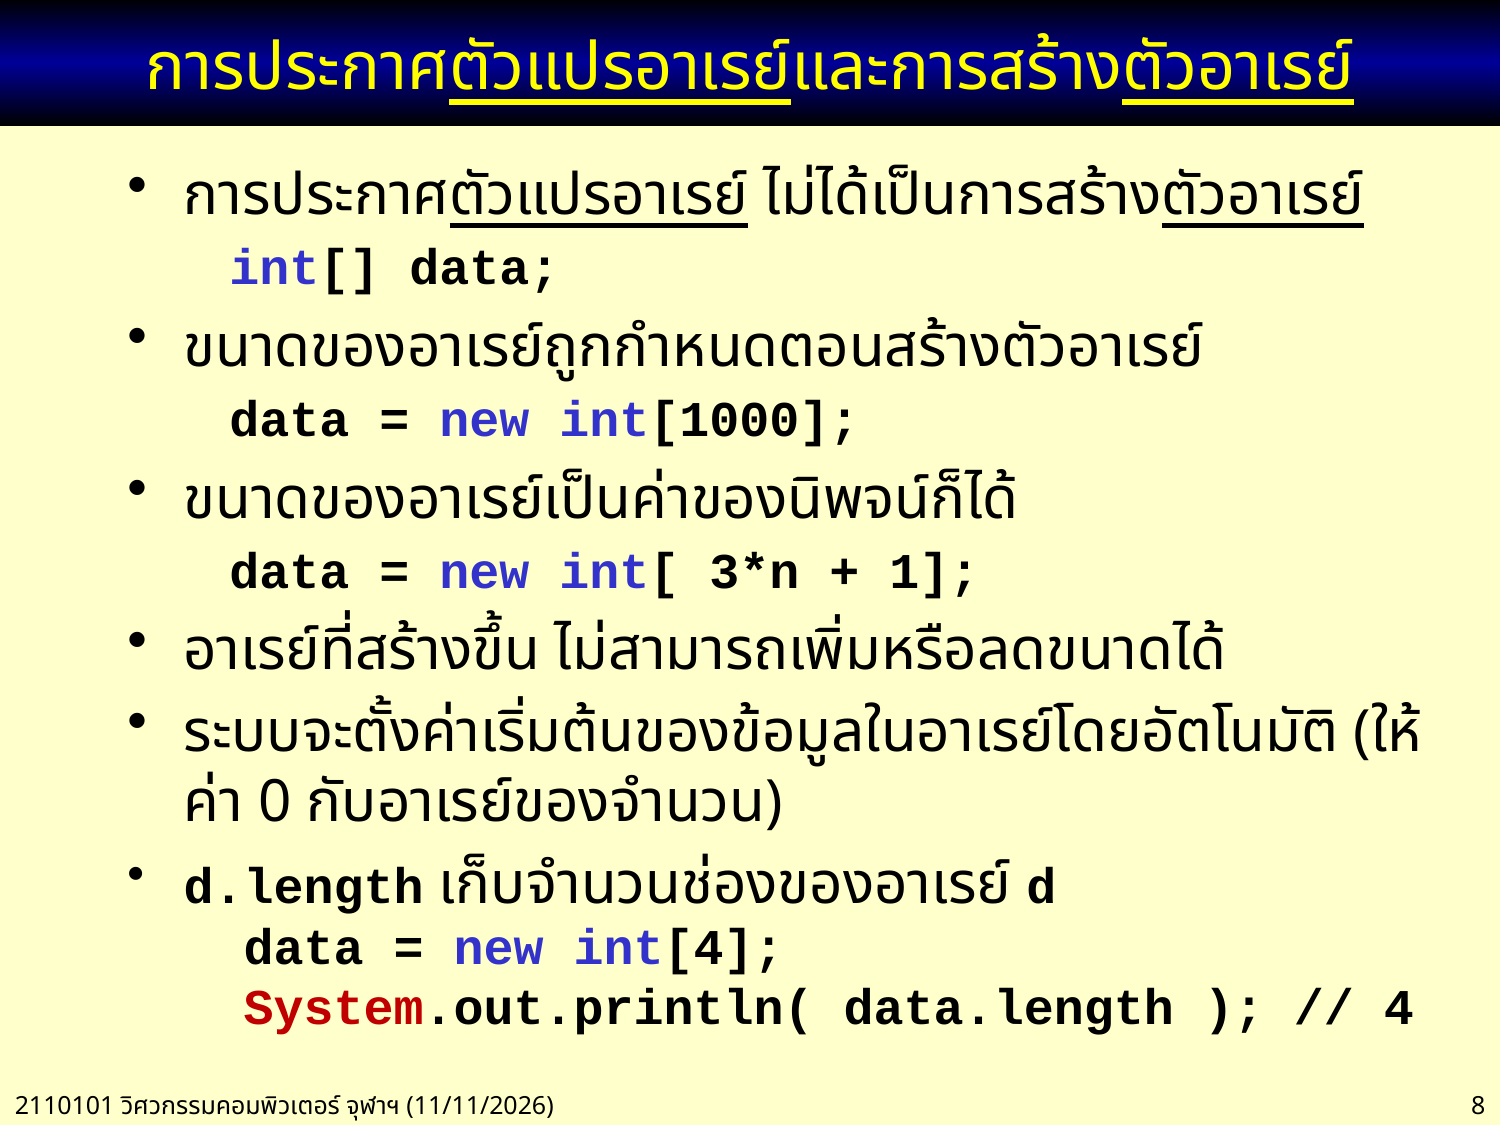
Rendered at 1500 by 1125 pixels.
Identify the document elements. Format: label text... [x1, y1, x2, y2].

title การประกาศตัวแปรอาเรย์และการสร้างตัวอาเรย์ [0, 0, 1500, 126]
list การประกาศตัวแปรอาเรย์ ไม่ได้เป็นการสร้างตัวอาเรย์ int[] data; ขนาดของอาเรย์ถูกกำหนดตอนสร้างตัวอาเรย์ data = new int[1000]; ขนาดของอาเรย์เป็นค่าของนิพจน์ก็ได้ data = new int[ 3*n + 1]; อาเรย์ที่สร้างขึ้น ไม่สามารถเพิ่มหรือลดขนาดได้ ระบบจะตั้งค่าเริ่มต้นของข้อมูลในอาเรย์โดยอัตโนมัติ (ให้ค่า 0 กับอาเรย์ของจำนวน) d.length เก็บจำนวนช่องของอาเรย์ d data = new int[4]; System.out.println( data.length ); // 4 [112, 148, 1467, 1064]
